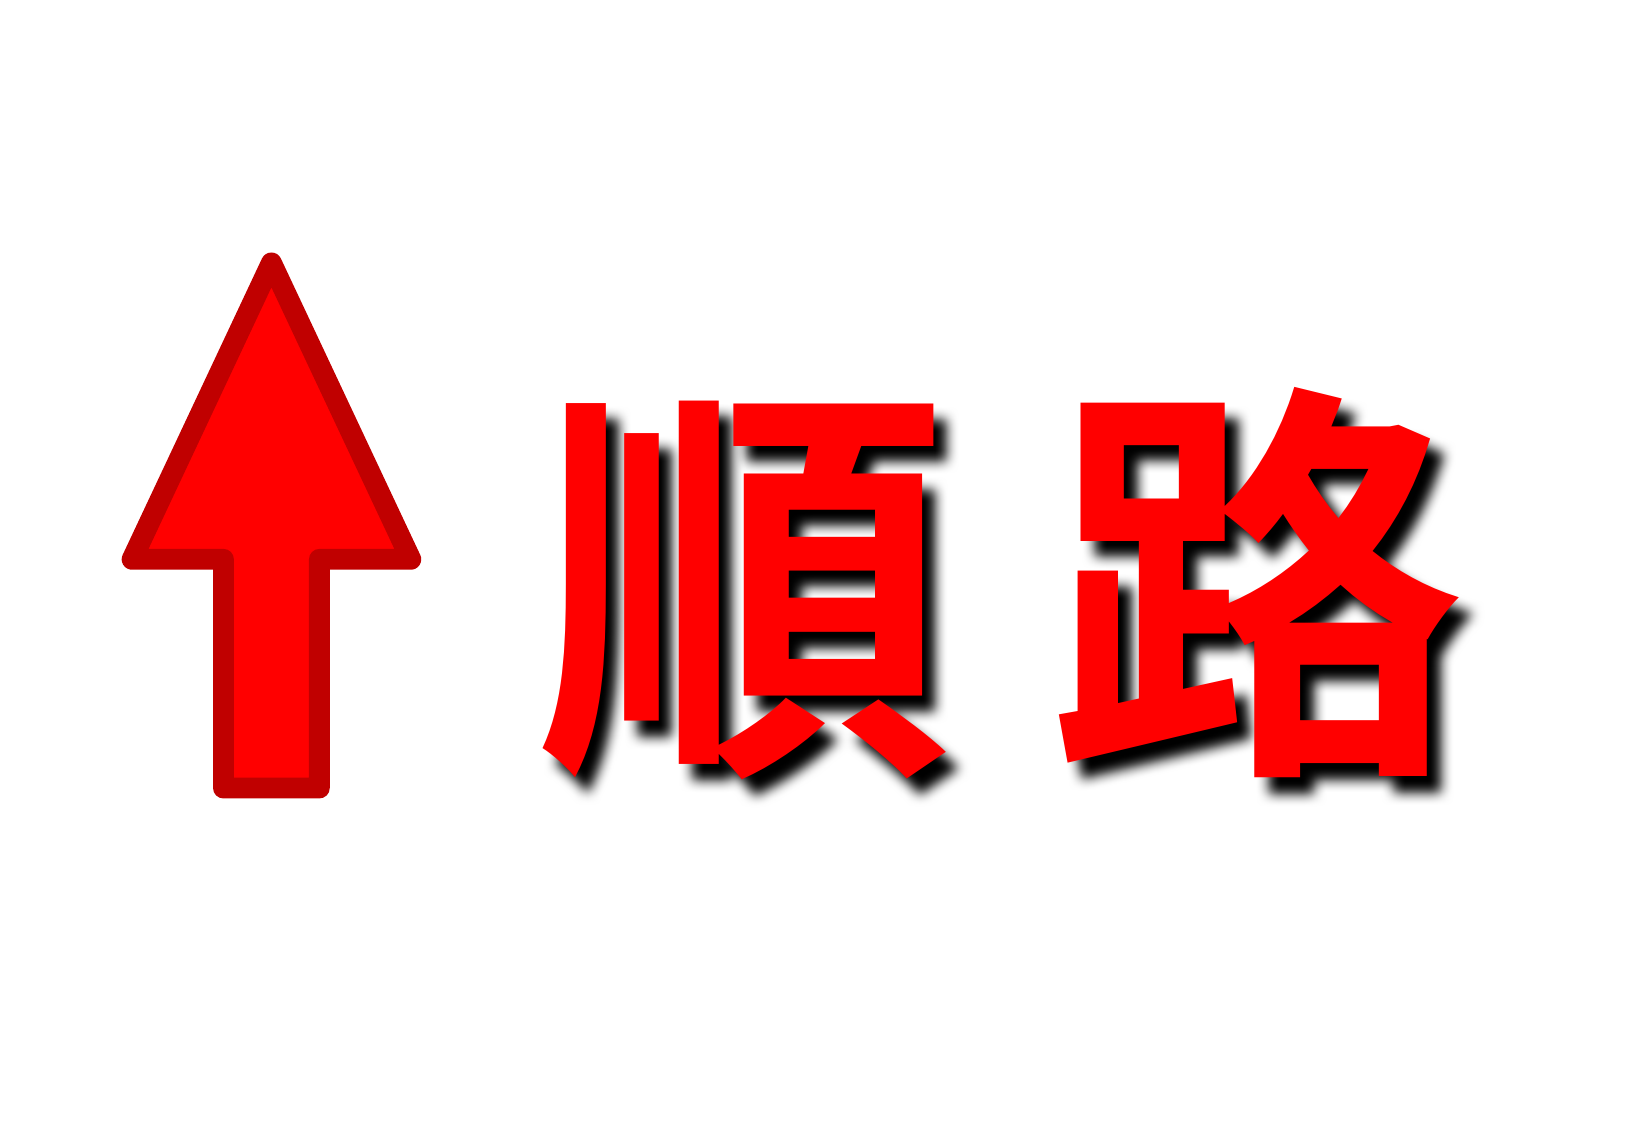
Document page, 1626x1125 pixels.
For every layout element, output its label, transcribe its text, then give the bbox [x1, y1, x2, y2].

text_box 順 路 [520, 316, 1481, 832]
text_box [130, 260, 413, 791]
